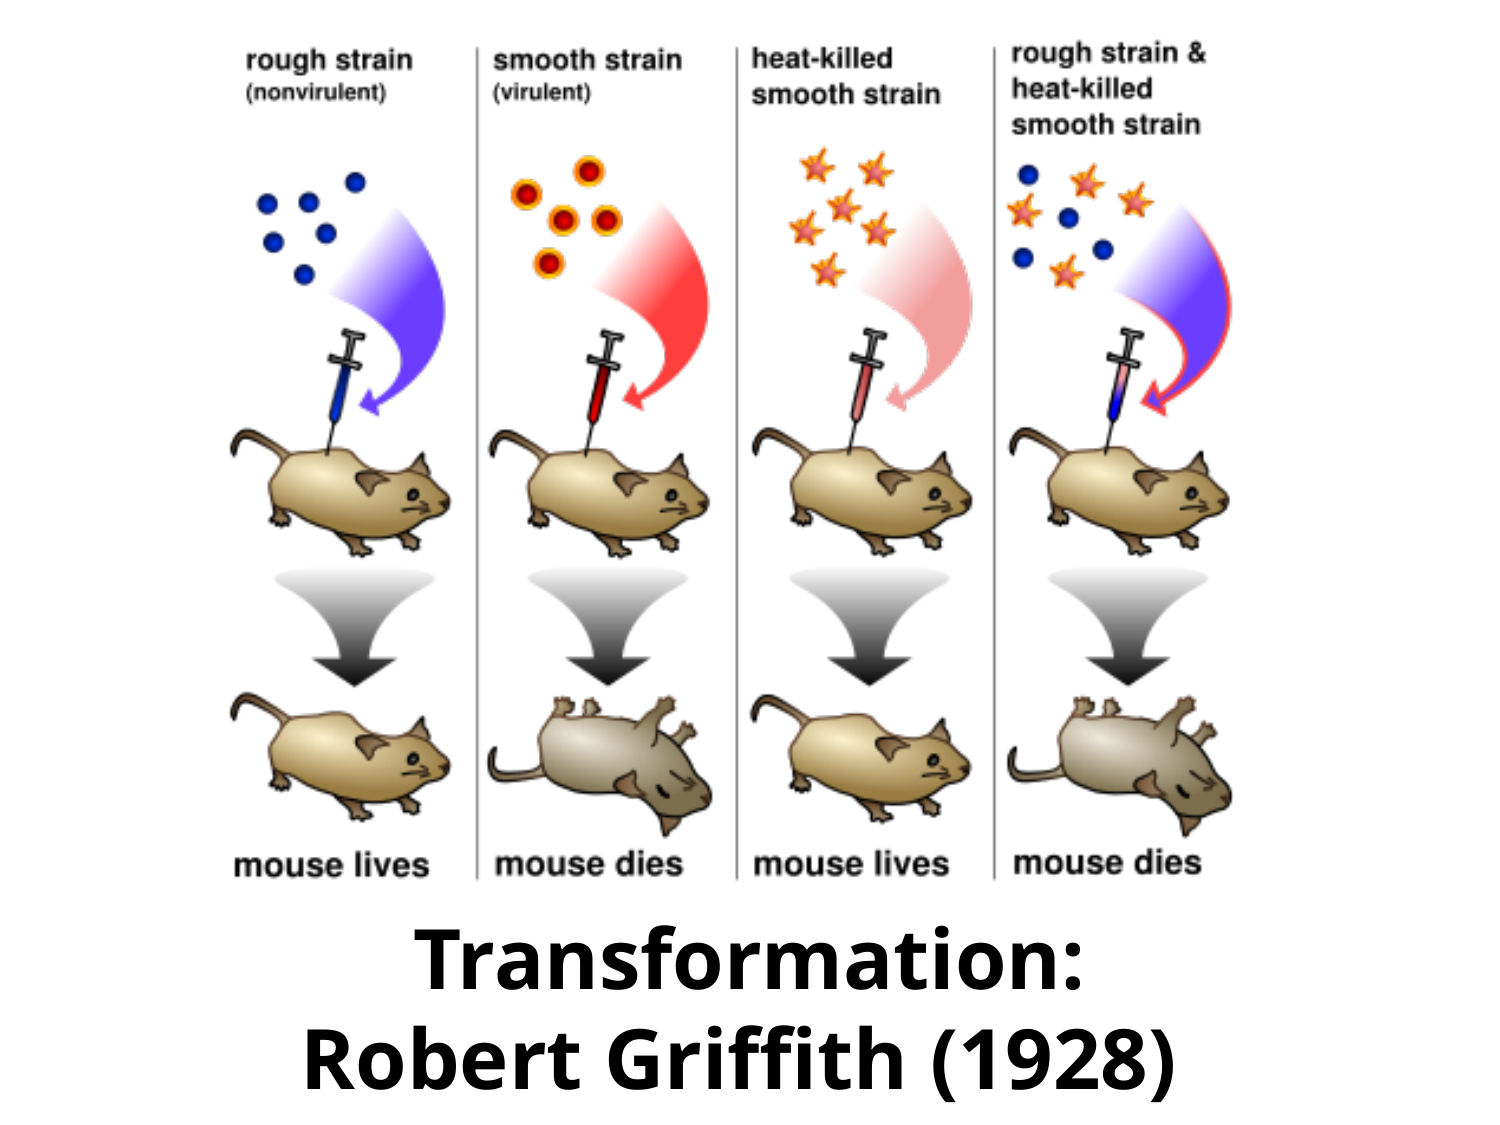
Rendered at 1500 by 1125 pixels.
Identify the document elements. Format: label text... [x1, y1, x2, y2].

picture [212, 24, 1276, 916]
title Transformation: Robert Griffith (1928) [74, 912, 1426, 1101]
